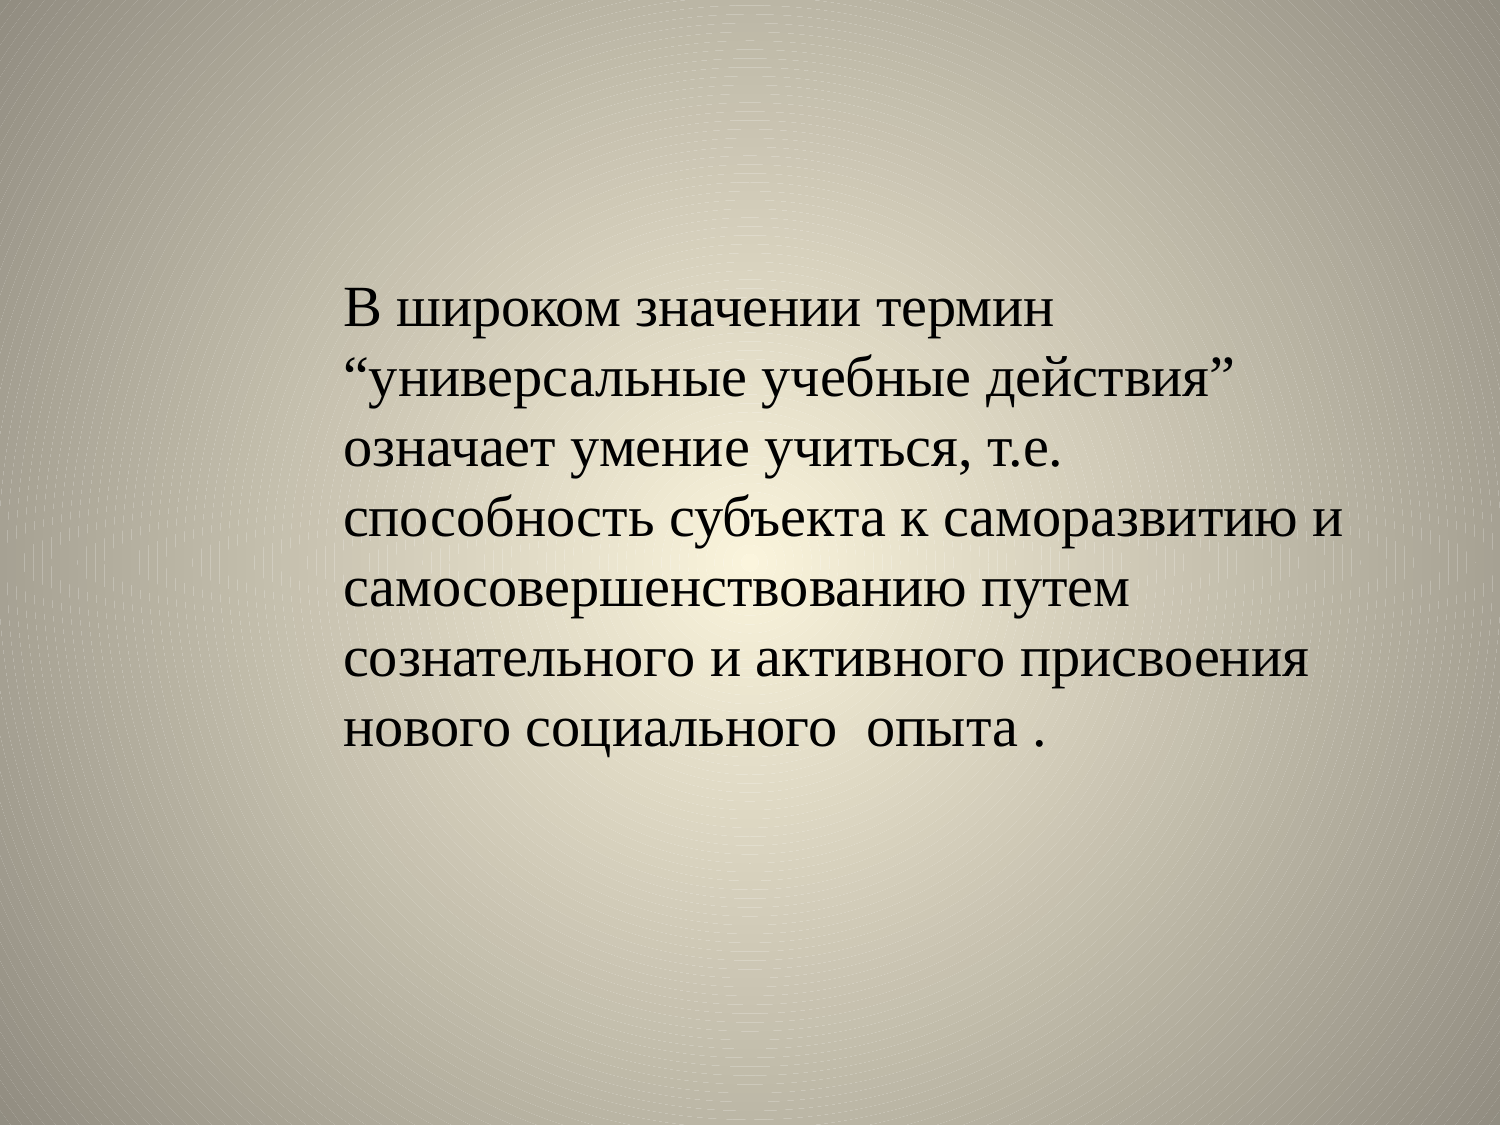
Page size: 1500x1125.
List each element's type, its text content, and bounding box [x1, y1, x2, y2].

text_box В широком значении термин “универсальные учебные действия” означает умение учиться, т.е. способность субъекта к саморазвитию и самосовершенствованию путем сознательного и активного присвоения нового социального опыта . [328, 260, 1395, 766]
